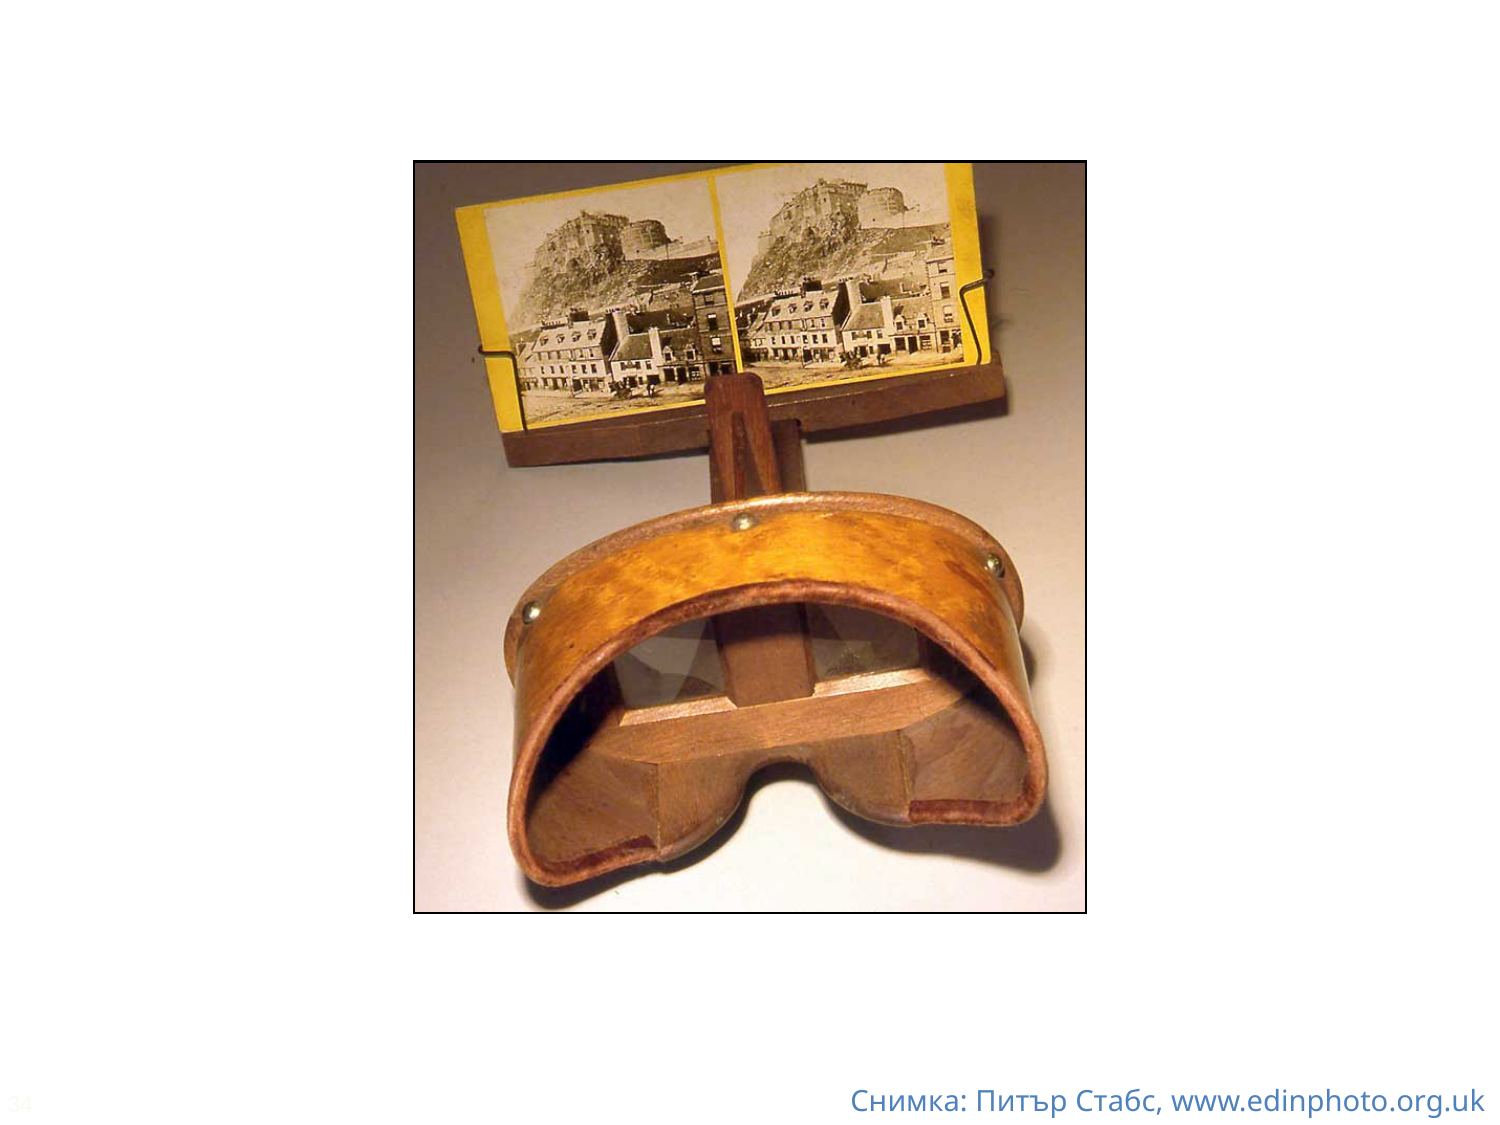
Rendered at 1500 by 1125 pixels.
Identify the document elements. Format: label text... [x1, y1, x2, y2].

picture [414, 162, 1086, 913]
text_box Снимка: Питър Стабс, www.edinphoto.org.uk [749, 1074, 1500, 1125]
